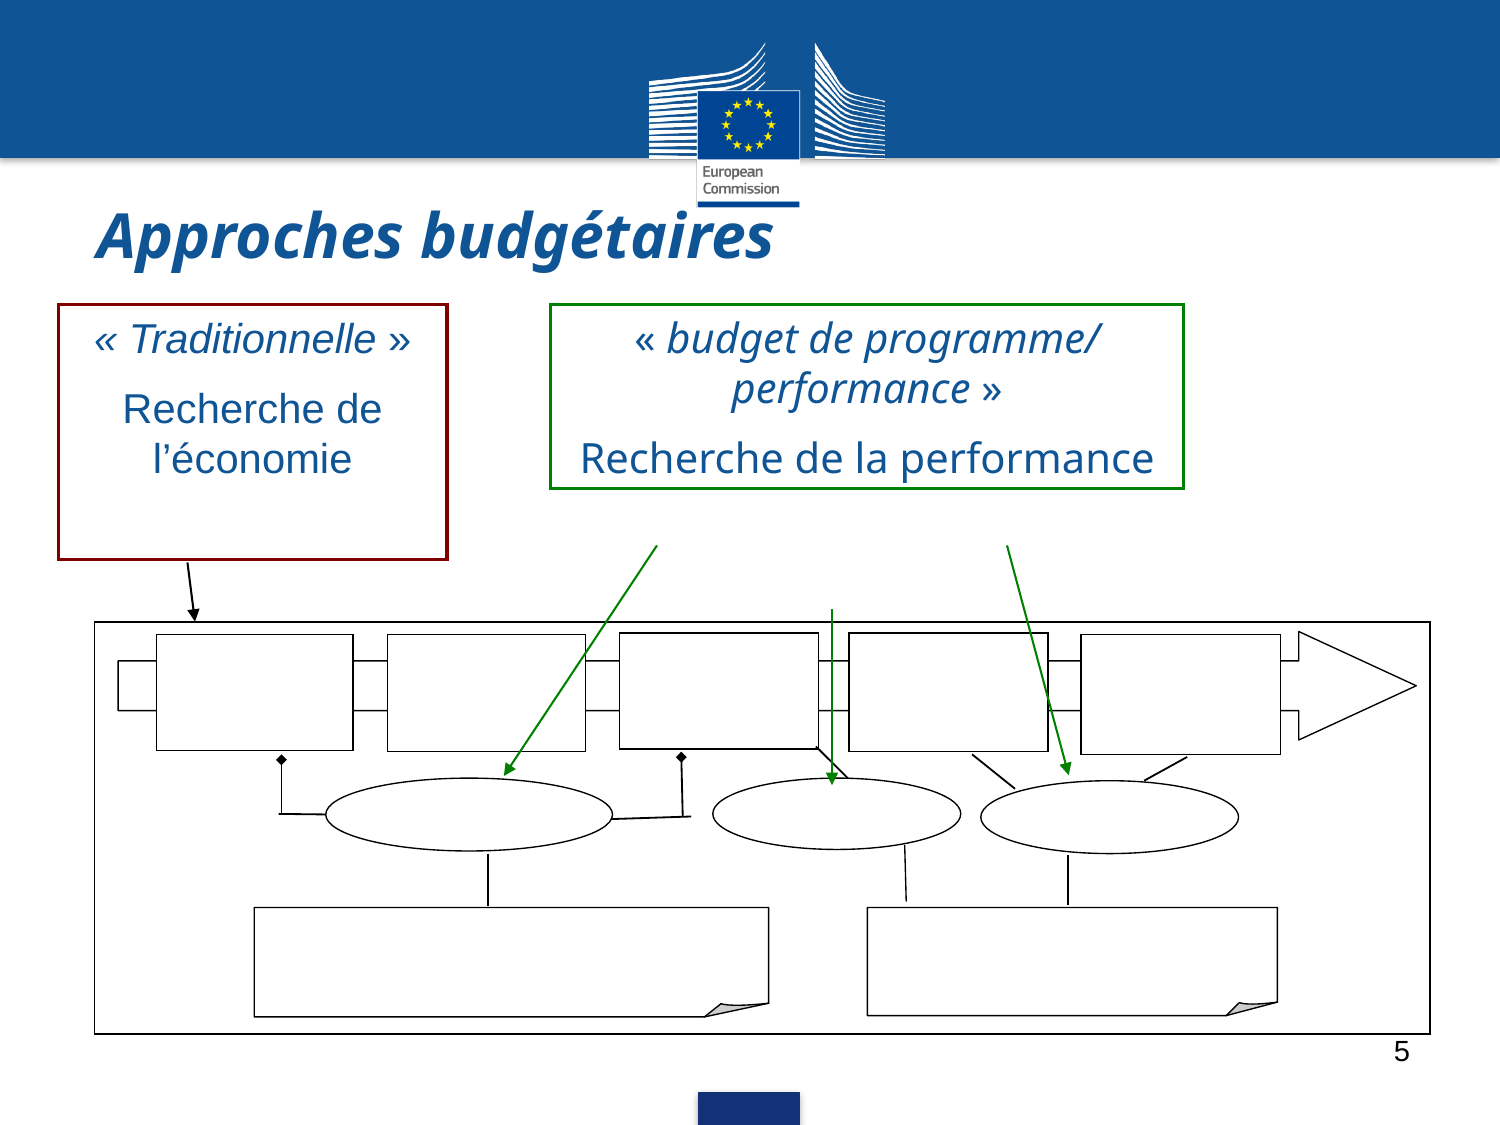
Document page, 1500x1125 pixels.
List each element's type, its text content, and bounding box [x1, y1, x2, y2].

title Approches budgétaires [81, 175, 1420, 292]
picture [649, 42, 885, 175]
text_box [187, 562, 200, 619]
text_box « Traditionnelle » Recherche de l’économie [58, 304, 448, 560]
slide_number 5 [1074, 1043, 1426, 1103]
text_box « budget de programme/ performance » Recherche de la performance [550, 304, 1184, 489]
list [93, 620, 1432, 1035]
